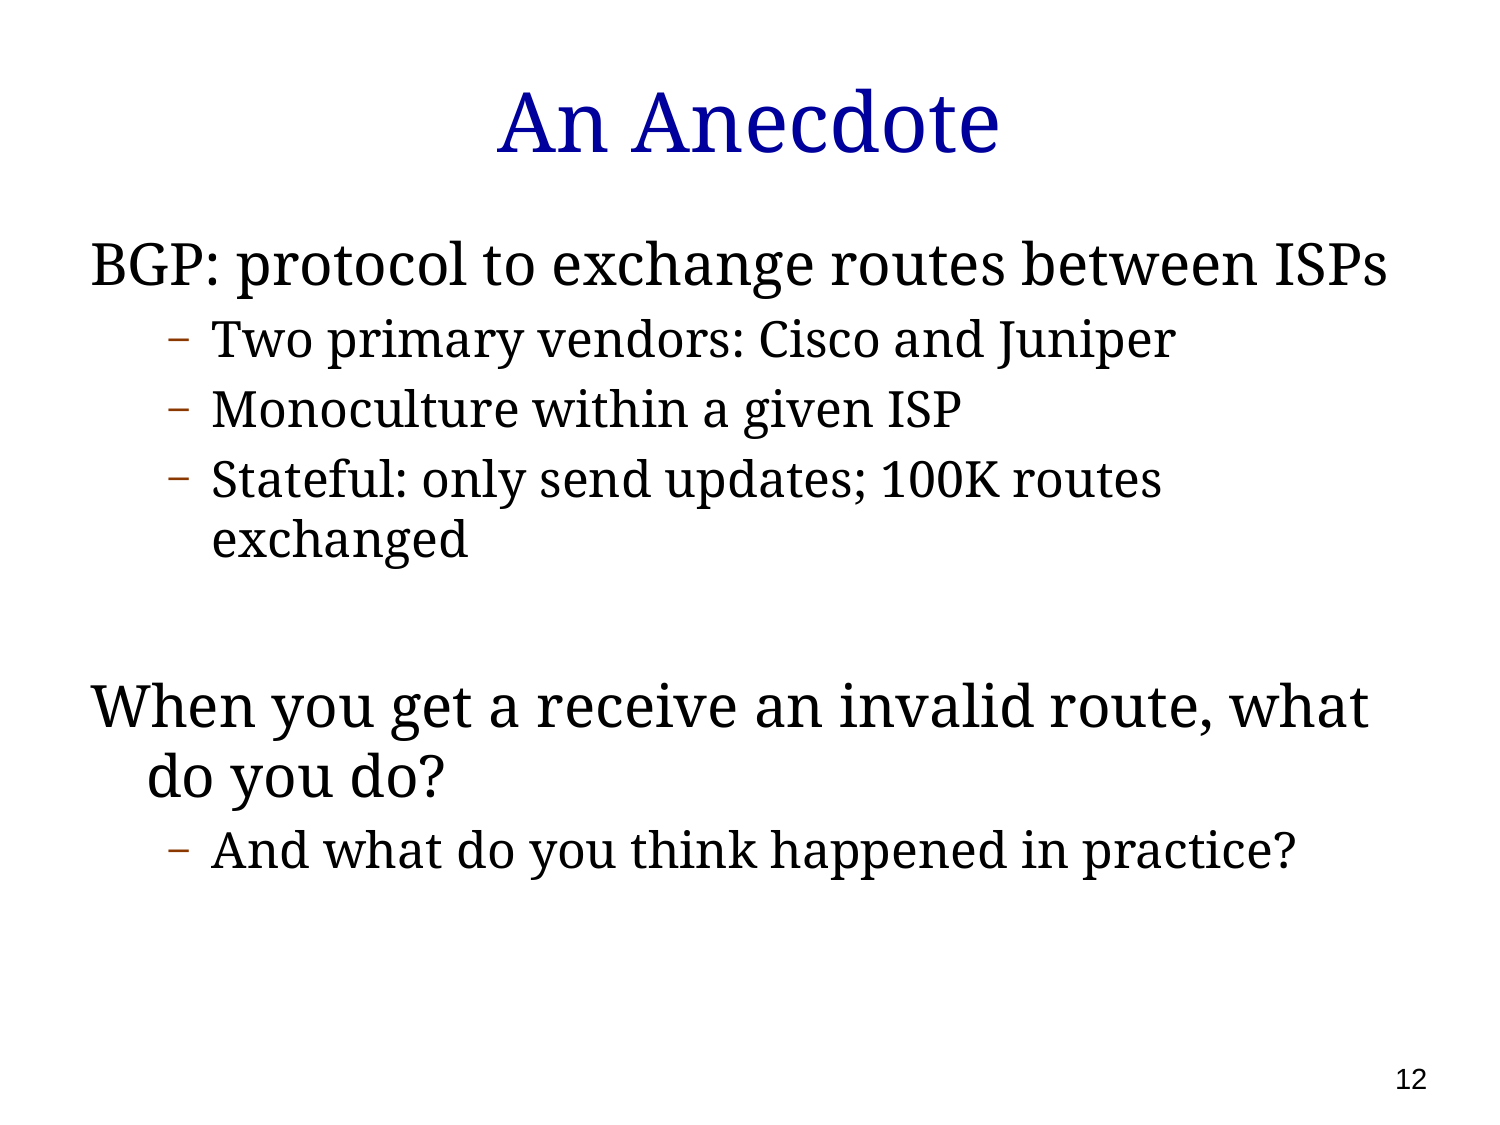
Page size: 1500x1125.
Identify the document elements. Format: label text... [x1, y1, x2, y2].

title An Anecdote [74, 47, 1426, 191]
list BGP: protocol to exchange routes between ISPs Two primary vendors: Cisco and Juniper Monoculture within a given ISP Stateful: only send updates; 100K routes exchanged When you get a receive an invalid route, what do you do? And what do you think happened in practice? [74, 219, 1426, 963]
slide_number 12 [1092, 1024, 1443, 1103]
